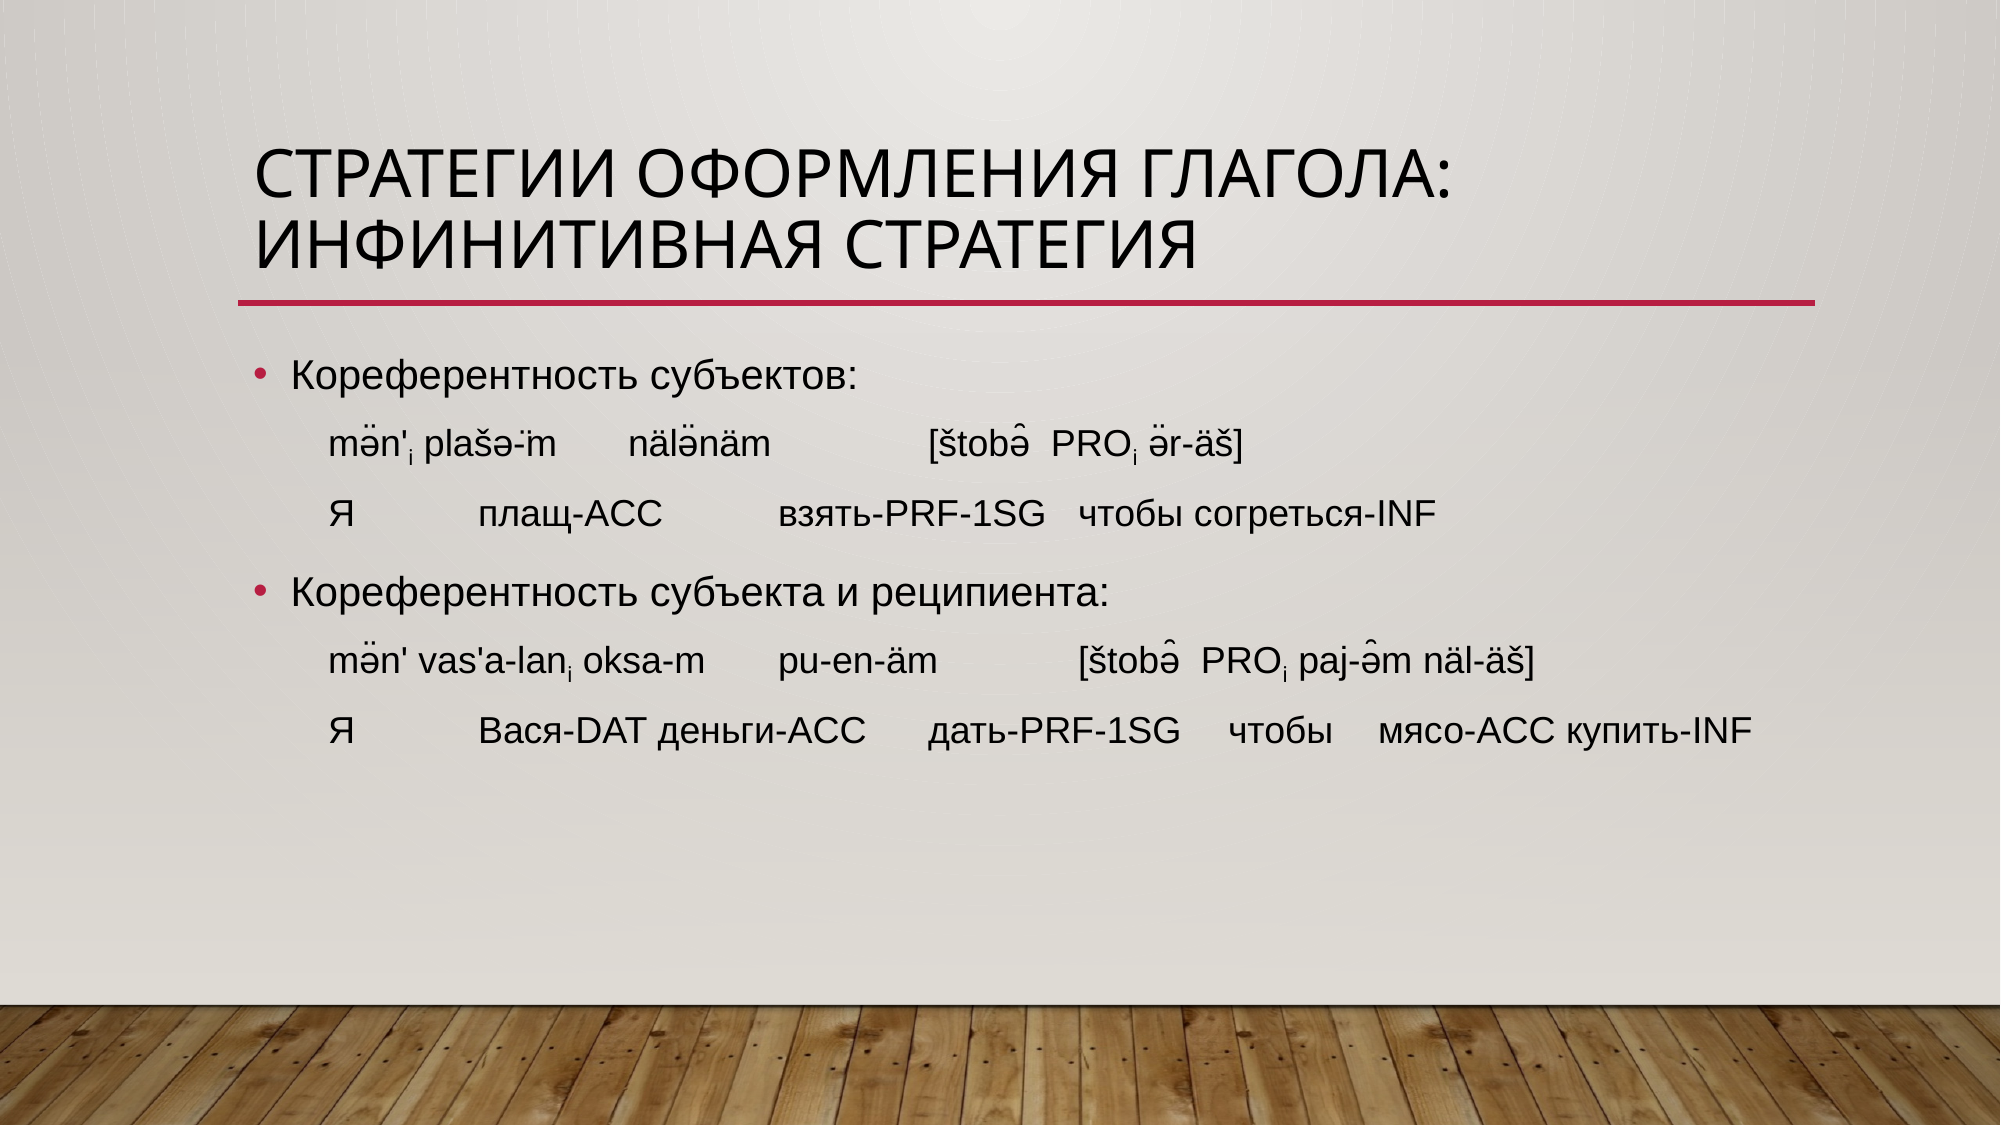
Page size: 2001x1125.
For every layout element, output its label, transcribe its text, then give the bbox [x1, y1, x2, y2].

picture [0, 1005, 2000, 1125]
list Кореферентность субъектов: mə̈n'i plašə-̈m nälə̈näm [štobə̑ PROi ə̈r-äš] Я плащ-ACC взять-PRF-1SG чтобы согреться-INF Кореферентность субъекта и реципиента: mə̈n' vas'a-lani oksa-m pu-en-äm [štobə̑ PROi paj-ə̑m näl-äš] Я Вася-DAT деньги-ACC дать-PRF-1SG чтобы мясо-ACC купить-INF [238, 330, 1814, 897]
title Стратегии оформления глагола: Инфинитивная стратегия [238, 131, 1814, 305]
